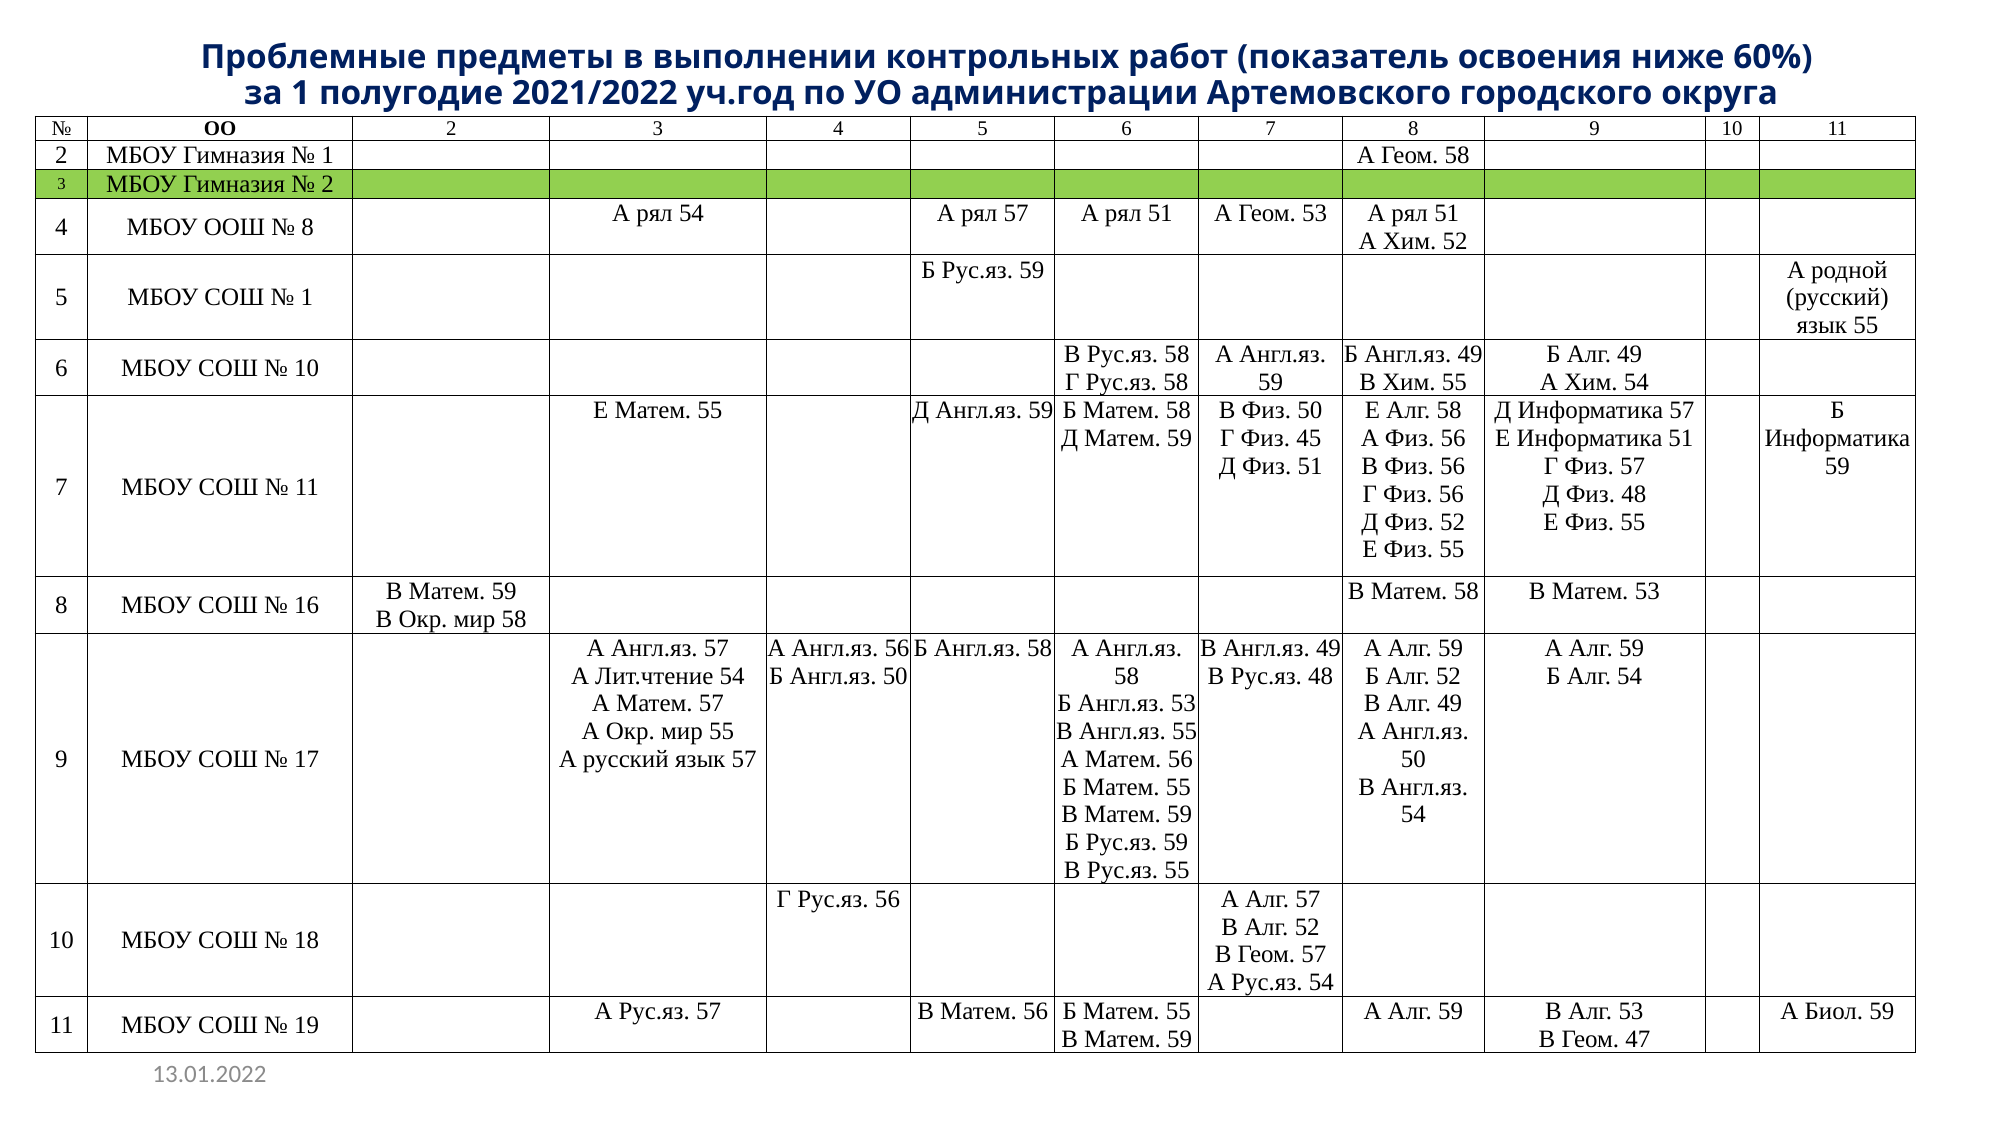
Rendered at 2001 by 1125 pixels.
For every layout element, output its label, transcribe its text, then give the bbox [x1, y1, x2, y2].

table_cell [1055, 141, 1198, 169]
table_cell [1485, 255, 1705, 339]
table_cell [353, 396, 549, 576]
table_cell Е Алг. 58 А Физ. 56 В Физ. 56 Г Физ. 56 Д Физ. 52 Е Физ. 55 [1343, 396, 1484, 576]
table_cell А Рус.яз. 57 [550, 997, 766, 1052]
table_cell [767, 170, 910, 198]
table_cell 11 [36, 997, 87, 1052]
table_cell [353, 884, 549, 996]
table_cell [550, 884, 766, 996]
table_cell [1055, 884, 1198, 996]
table_cell Б Рус.яз. 59 [911, 255, 1054, 339]
table_cell [767, 340, 910, 395]
table_cell [1760, 340, 1915, 395]
table_cell [1706, 884, 1759, 996]
table_header 5 [911, 117, 1054, 140]
table_cell [767, 255, 910, 339]
table_cell [353, 255, 549, 339]
table_cell МБОУ СОШ № 19 [88, 997, 352, 1052]
table_cell А Алг. 59 [1343, 997, 1484, 1052]
table_cell Б Англ.яз. 49 В Хим. 55 [1343, 340, 1484, 395]
table_cell [1760, 884, 1915, 996]
table_header 11 [1760, 117, 1915, 140]
table_cell А Англ.яз. 58 Б Англ.яз. 53 В Англ.яз. 55 А Матем. 56 Б Матем. 55 В Матем. 59 Б Рус.яз. 59 В Рус.яз. 55 [1055, 634, 1198, 883]
table_cell В Матем. 56 [911, 997, 1054, 1052]
table_cell В Матем. 59 В Окр. мир 58 [353, 577, 549, 633]
table_cell Д Англ.яз. 59 [911, 396, 1054, 576]
table_cell [550, 340, 766, 395]
table_cell [1199, 577, 1342, 633]
table_cell [1485, 199, 1705, 254]
table_cell [550, 141, 766, 169]
table_cell Б Матем. 55 В Матем. 59 [1055, 997, 1198, 1052]
table_cell Г Рус.яз. 56 [767, 884, 910, 996]
table_header 7 [1199, 117, 1342, 140]
table_cell В Матем. 53 [1485, 577, 1705, 633]
table_cell [353, 170, 549, 198]
table_cell [1760, 141, 1915, 169]
table_cell 2 [36, 141, 87, 169]
table_cell [767, 199, 910, 254]
table_cell [1706, 170, 1759, 198]
table_cell [1706, 577, 1759, 633]
table_cell А Алг. 57 В Алг. 52 В Геом. 57 А Рус.яз. 54 [1199, 884, 1342, 996]
table_cell А Англ.яз. 56 Б Англ.яз. 50 [767, 634, 910, 883]
table_cell [1055, 255, 1198, 339]
table_cell 3 [36, 170, 87, 198]
table_cell МБОУ Гимназия № 2 [88, 170, 352, 198]
table_cell [1055, 170, 1198, 198]
table_cell 9 [36, 634, 87, 883]
table_cell [1706, 634, 1759, 883]
table_cell В Англ.яз. 49 В Рус.яз. 48 [1199, 634, 1342, 883]
table_cell [1199, 997, 1342, 1052]
table_cell Б Информатика 59 [1760, 396, 1915, 576]
table_cell Б Англ.яз. 58 [911, 634, 1054, 883]
table_cell [1343, 170, 1484, 198]
table_cell [353, 141, 549, 169]
table_cell [1706, 141, 1759, 169]
table_cell МБОУ СОШ № 17 [88, 634, 352, 883]
table_cell [911, 340, 1054, 395]
table_cell МБОУ Гимназия № 1 [88, 141, 352, 169]
table_cell 8 [36, 577, 87, 633]
table_header 4 [767, 117, 910, 140]
table_cell [1485, 170, 1705, 198]
table_cell 10 [36, 884, 87, 996]
table_cell [1706, 199, 1759, 254]
table_cell [1199, 170, 1342, 198]
table_cell А рял 57 [911, 199, 1054, 254]
table_cell [911, 141, 1054, 169]
table_header ОО [88, 117, 352, 140]
table_cell В Физ. 50 Г Физ. 45 Д Физ. 51 [1199, 396, 1342, 576]
table_cell А рял 51 [1055, 199, 1198, 254]
table_cell [1343, 255, 1484, 339]
table_cell МБОУ СОШ № 11 [88, 396, 352, 576]
table_header 6 [1055, 117, 1198, 140]
table_header 3 [550, 117, 766, 140]
table_header 2 [353, 117, 549, 140]
table_cell А рял 54 [550, 199, 766, 254]
table_cell [911, 170, 1054, 198]
table_cell МБОУ ООШ № 8 [88, 199, 352, 254]
table_cell А Геом. 53 [1199, 199, 1342, 254]
table_cell 7 [36, 396, 87, 576]
table_cell Е Матем. 55 [550, 396, 766, 576]
table_cell А Алг. 59 Б Алг. 54 [1485, 634, 1705, 883]
table_cell [911, 577, 1054, 633]
table_cell А Геом. 58 [1343, 141, 1484, 169]
table_cell [1343, 884, 1484, 996]
table_cell А Англ.яз. 57 А Лит.чтение 54 А Матем. 57 А Окр. мир 55 А русский язык 57 [550, 634, 766, 883]
table_cell МБОУ СОШ № 1 [88, 255, 352, 339]
table_cell [767, 141, 910, 169]
table_cell В Алг. 53 В Геом. 47 [1485, 997, 1705, 1052]
table_cell [1485, 141, 1705, 169]
table_cell [1760, 199, 1915, 254]
table_cell [550, 170, 766, 198]
table_cell Б Алг. 49 А Хим. 54 [1485, 340, 1705, 395]
table_cell МБОУ СОШ № 10 [88, 340, 352, 395]
table_cell А родной (русский) язык 55 [1760, 255, 1915, 339]
table_cell В Матем. 58 [1343, 577, 1484, 633]
table_cell А рял 51 А Хим. 52 [1343, 199, 1484, 254]
table_cell МБОУ СОШ № 16 [88, 577, 352, 633]
table_cell [1199, 255, 1342, 339]
table_header 10 [1706, 117, 1759, 140]
table_cell А Биол. 59 [1760, 997, 1915, 1052]
table_cell [353, 634, 549, 883]
table_cell [767, 577, 910, 633]
table_cell [1760, 634, 1915, 883]
table_cell [1199, 141, 1342, 169]
table_cell [767, 396, 910, 576]
table_cell [1485, 884, 1705, 996]
table_cell [1760, 170, 1915, 198]
table_cell 4 [36, 199, 87, 254]
table_cell [1760, 577, 1915, 633]
table_cell [767, 997, 910, 1052]
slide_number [137, 1053, 588, 1103]
table_header № [36, 117, 87, 140]
table_cell [353, 199, 549, 254]
table_cell [1706, 997, 1759, 1052]
table_cell 6 [36, 340, 87, 395]
table_cell Д Информатика 57 Е Информатика 51 Г Физ. 57 Д Физ. 48 Е Физ. 55 [1485, 396, 1705, 576]
table_header 8 [1343, 117, 1484, 140]
title Проблемные предметы в выполнении контрольных работ (показатель освоения ниже 60%) за 1 полугодие 2021/2022 уч.год по УО администрации Артемовского городского округа [149, 18, 1875, 116]
table_header 9 [1485, 117, 1705, 140]
table_cell [1706, 340, 1759, 395]
table_cell [1706, 396, 1759, 576]
table_cell 5 [36, 255, 87, 339]
table_cell МБОУ СОШ № 18 [88, 884, 352, 996]
table_cell [353, 997, 549, 1052]
table_cell Б Матем. 58 Д Матем. 59 [1055, 396, 1198, 576]
table_cell А Алг. 59 Б Алг. 52 В Алг. 49 А Англ.яз. 50 В Англ.яз. 54 [1343, 634, 1484, 883]
table_cell В Рус.яз. 58 Г Рус.яз. 58 [1055, 340, 1198, 395]
table_cell [1055, 577, 1198, 633]
table_cell [1706, 255, 1759, 339]
table_cell [550, 255, 766, 339]
table_cell [911, 884, 1054, 996]
table_cell [550, 577, 766, 633]
table_cell А Англ.яз. 59 [1199, 340, 1342, 395]
table_cell [353, 340, 549, 395]
